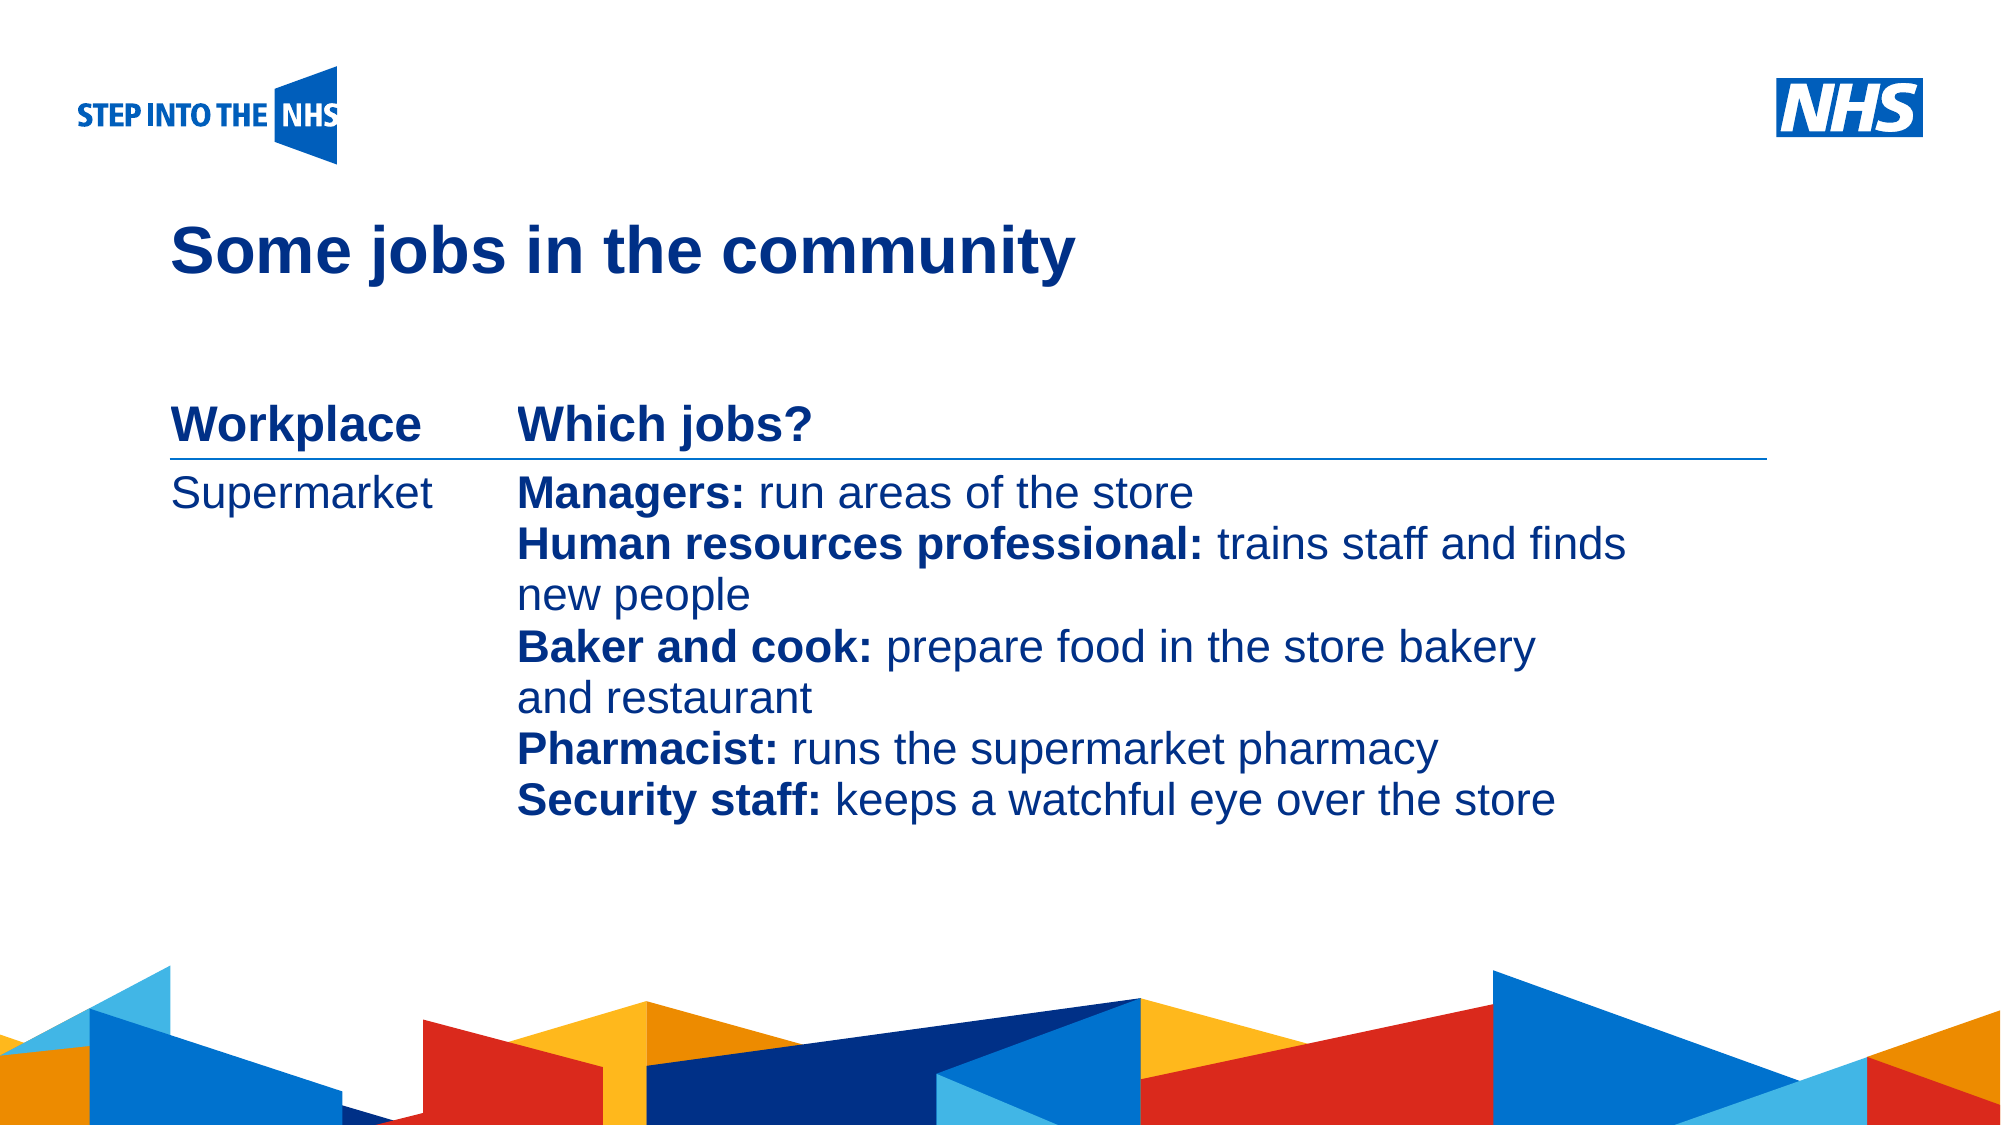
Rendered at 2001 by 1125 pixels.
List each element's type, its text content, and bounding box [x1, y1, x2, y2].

table_cell Managers: run areas of the store Human resources professional: trains staff and finds new people Baker and cook: prepare food in the store bakery and restaurant Pharmacist: runs the supermarket pharmacy Security staff: keeps a watchful eye over the store [518, 460, 1765, 832]
table_header Workplace [171, 389, 516, 458]
table_header Which jobs? [518, 389, 1765, 458]
table_cell Supermarket [171, 460, 516, 832]
title Some jobs in the community [170, 216, 1767, 307]
